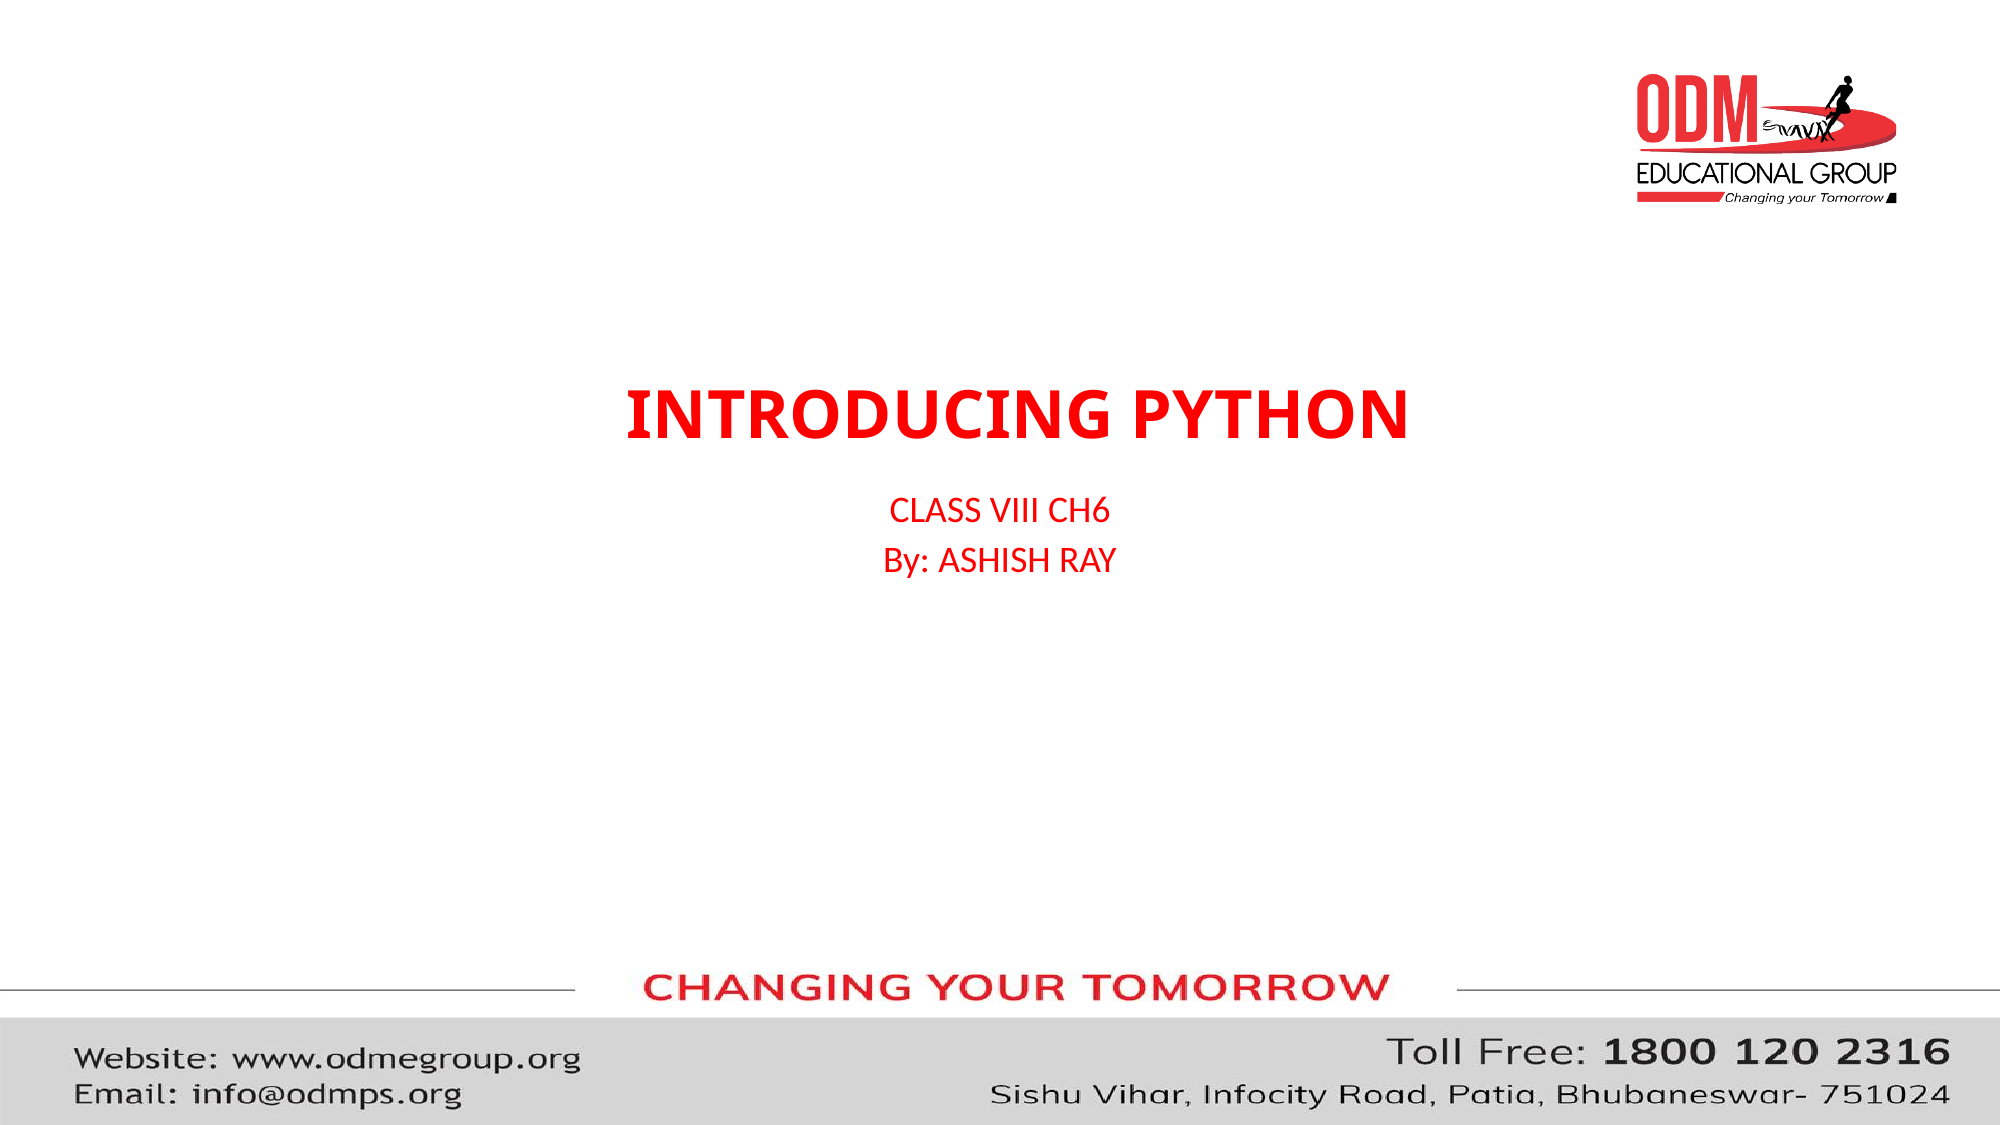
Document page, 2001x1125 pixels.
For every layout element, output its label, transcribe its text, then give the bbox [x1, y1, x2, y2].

text_box [1637, 74, 1897, 204]
picture [0, 910, 2000, 1125]
title INTRODUCING PYTHON [269, 262, 1770, 461]
subtitle CLASS VIII CH6 By: ASHISH RAY [249, 482, 1750, 863]
